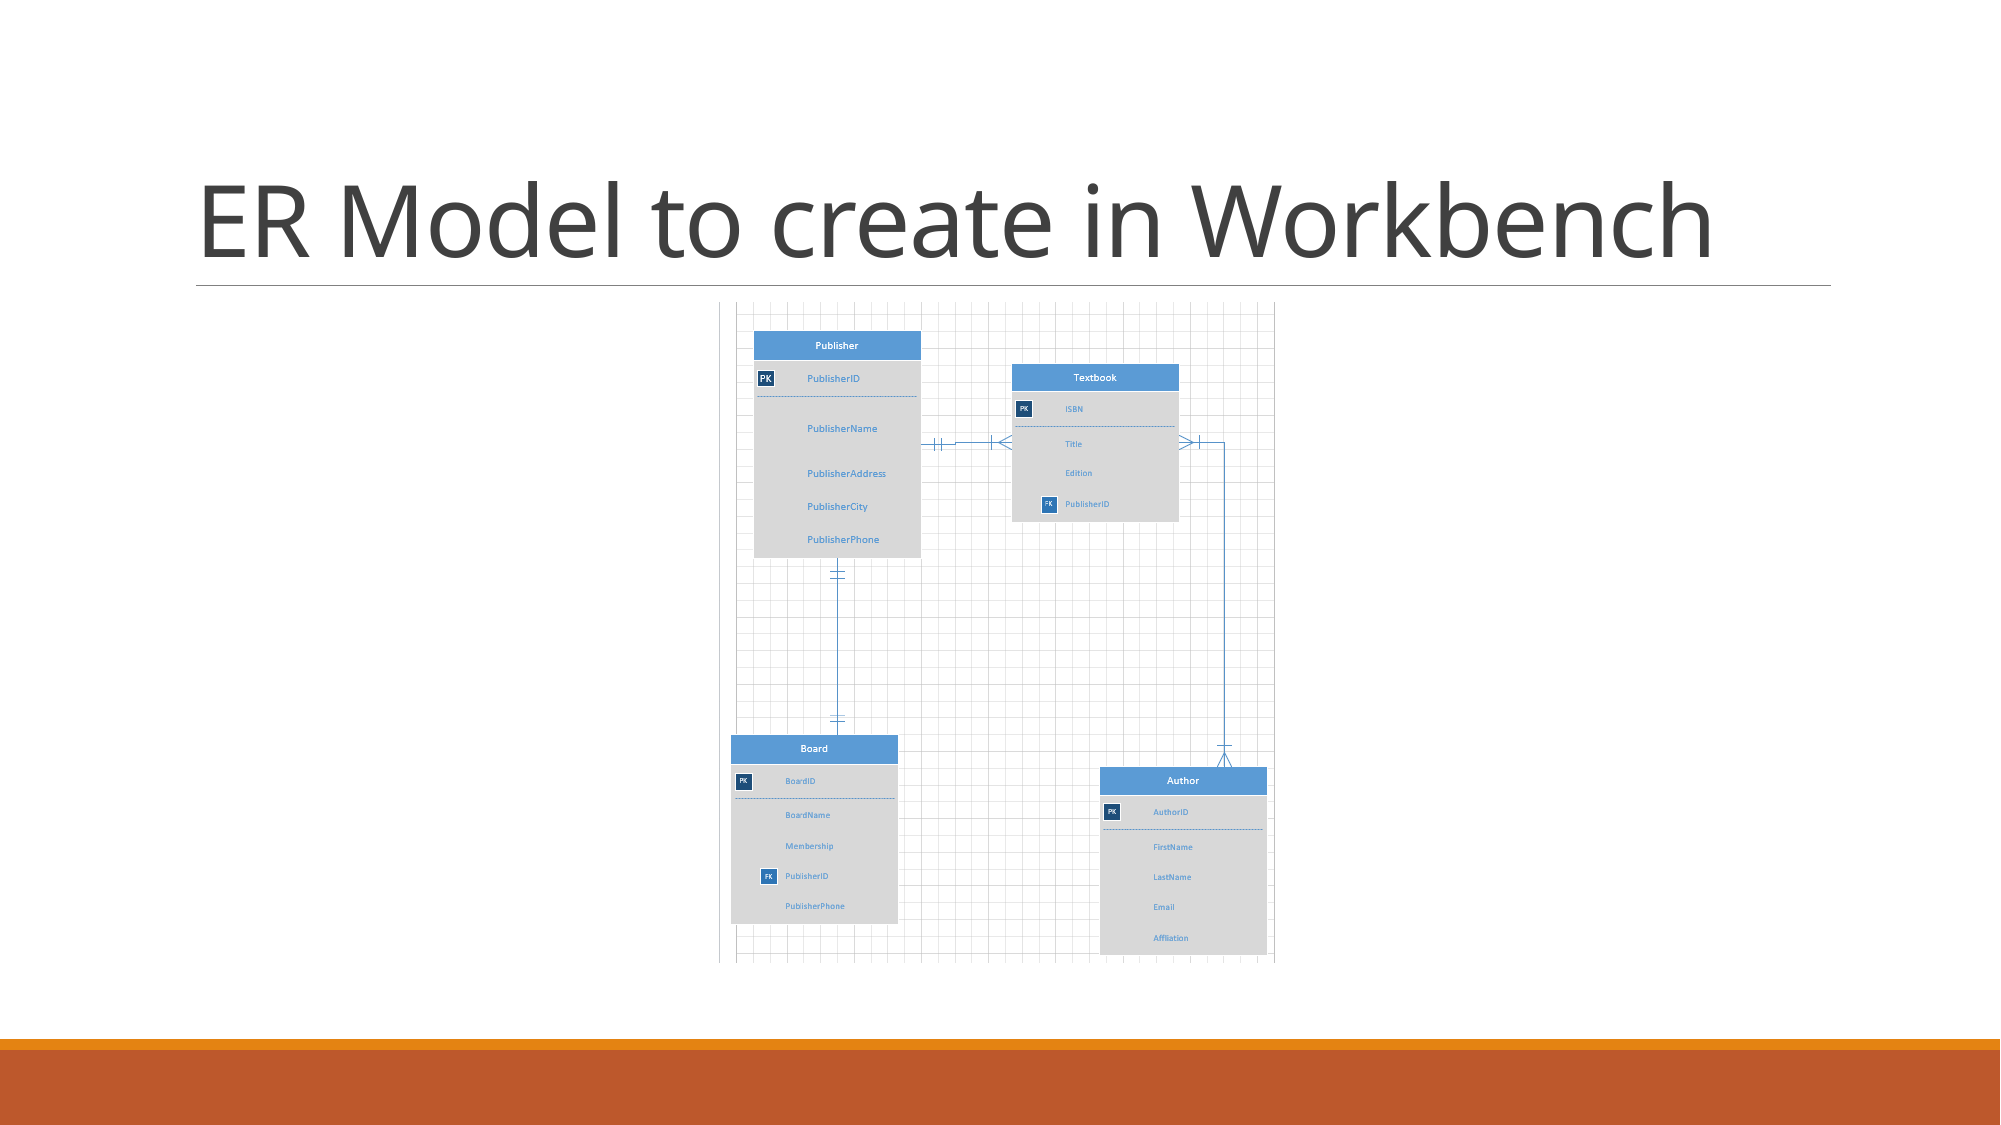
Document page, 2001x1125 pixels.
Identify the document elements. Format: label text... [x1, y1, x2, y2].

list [719, 302, 1291, 964]
title ER Model to create in Workbench [180, 47, 1830, 285]
